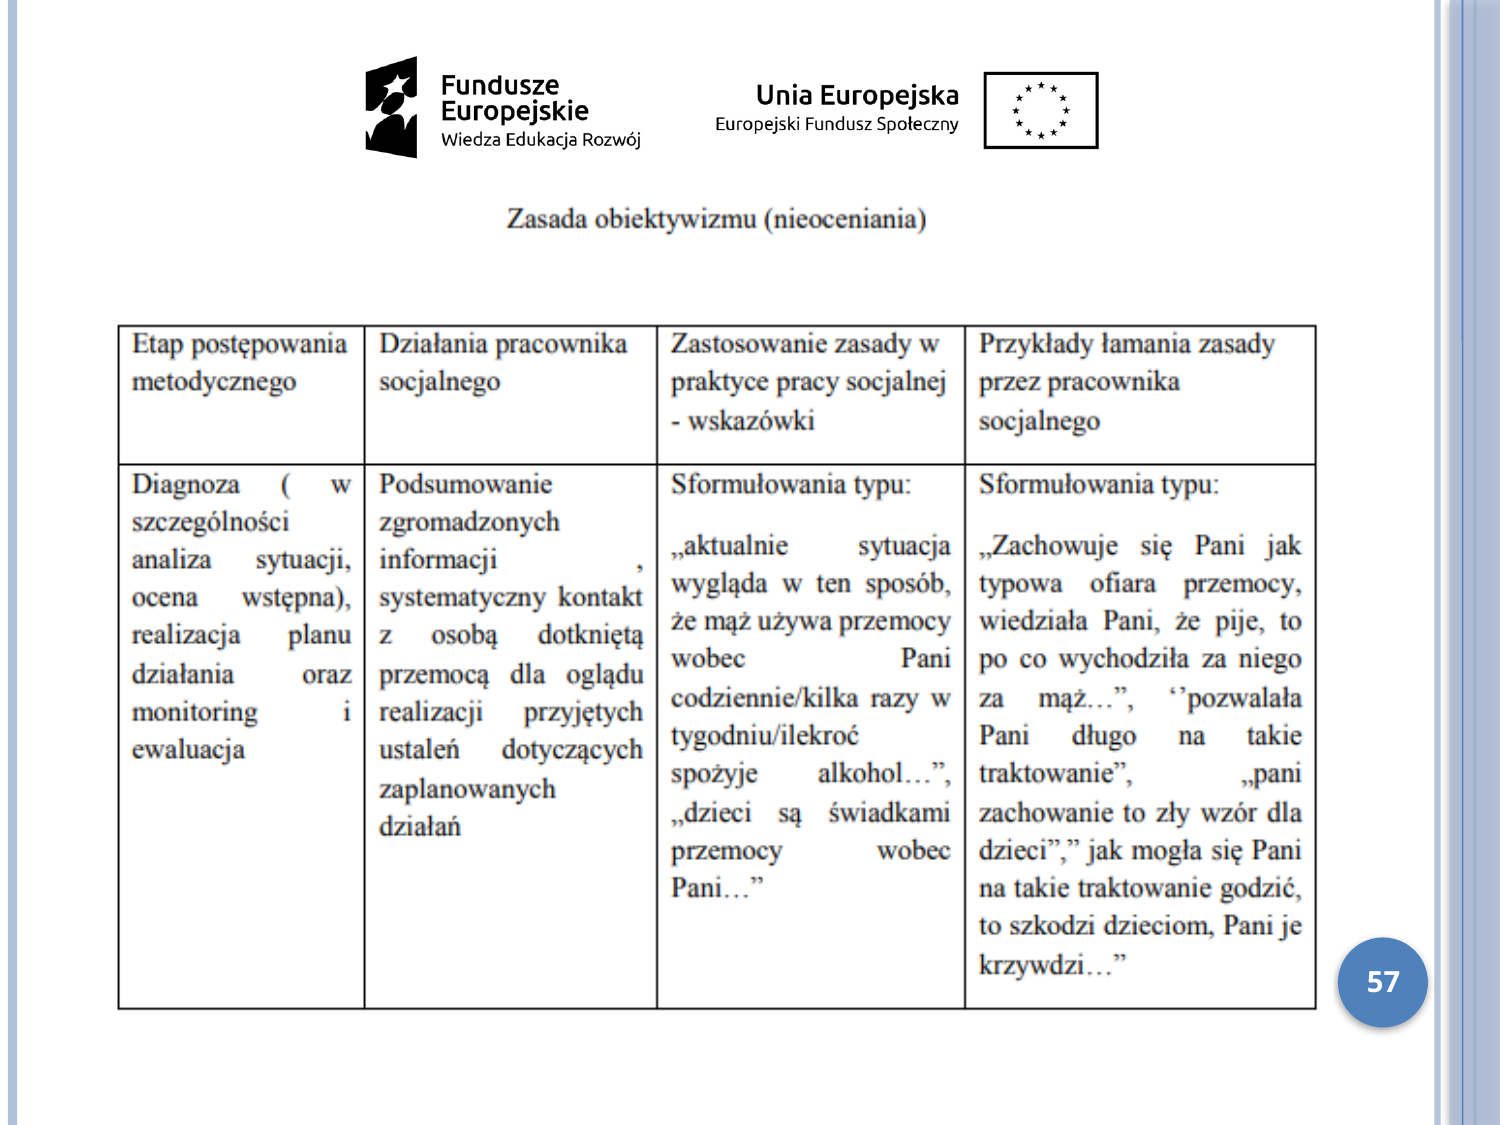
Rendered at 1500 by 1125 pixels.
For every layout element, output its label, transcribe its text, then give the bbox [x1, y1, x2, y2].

picture [99, 30, 1334, 1027]
slide_number 57 [1340, 940, 1434, 1027]
